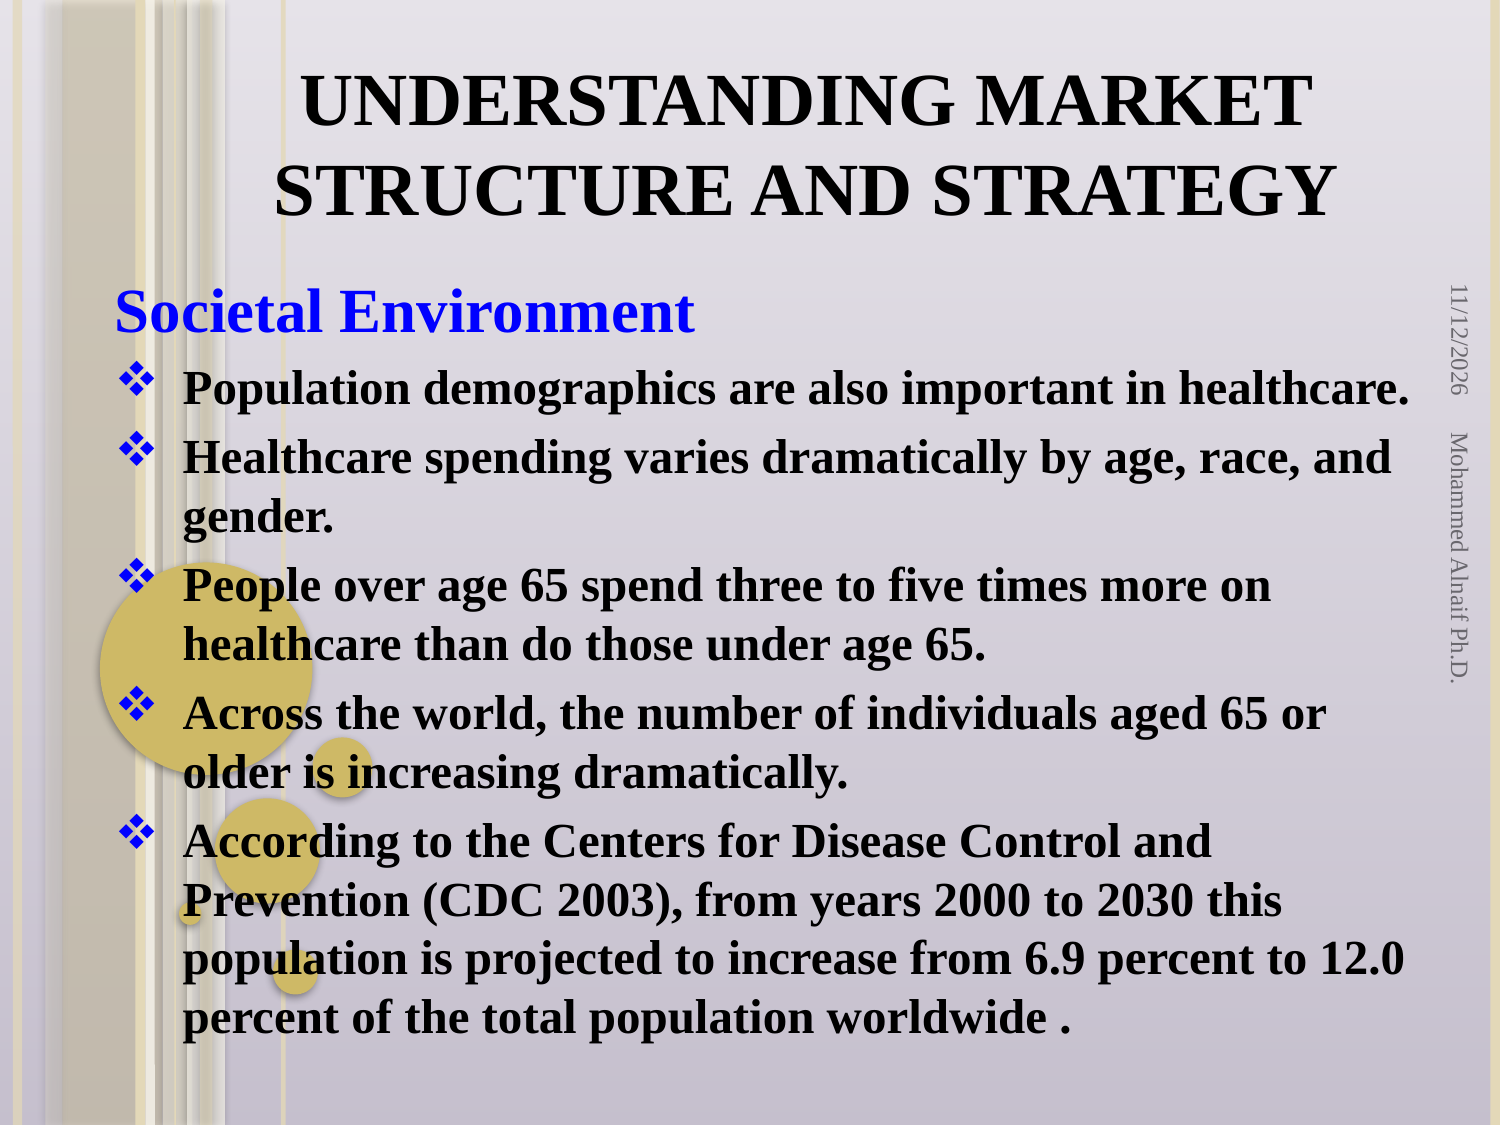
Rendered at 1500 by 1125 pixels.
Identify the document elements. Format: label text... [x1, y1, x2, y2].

subtitle Societal Environment Population demographics are also important in healthcare. Healthcare spending varies dramatically by age, race, and gender. People over age 65 spend three to five times more on healthcare than do those under age 65. Across the world, the number of individuals aged 65 or older is increasing dramatically. According to the Centers for Disease Control and Prevention (CDC 2003), from years 2000 to 2030 this population is projected to increase from 6.9 percent to 12.0 percent of the total population worldwide . [99, 262, 1440, 1063]
footer Mohammed Alnaif Ph.D. [1429, 417, 1493, 1018]
title Understanding Market Structure and Strategy [162, 37, 1430, 238]
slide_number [1430, 36, 1493, 412]
